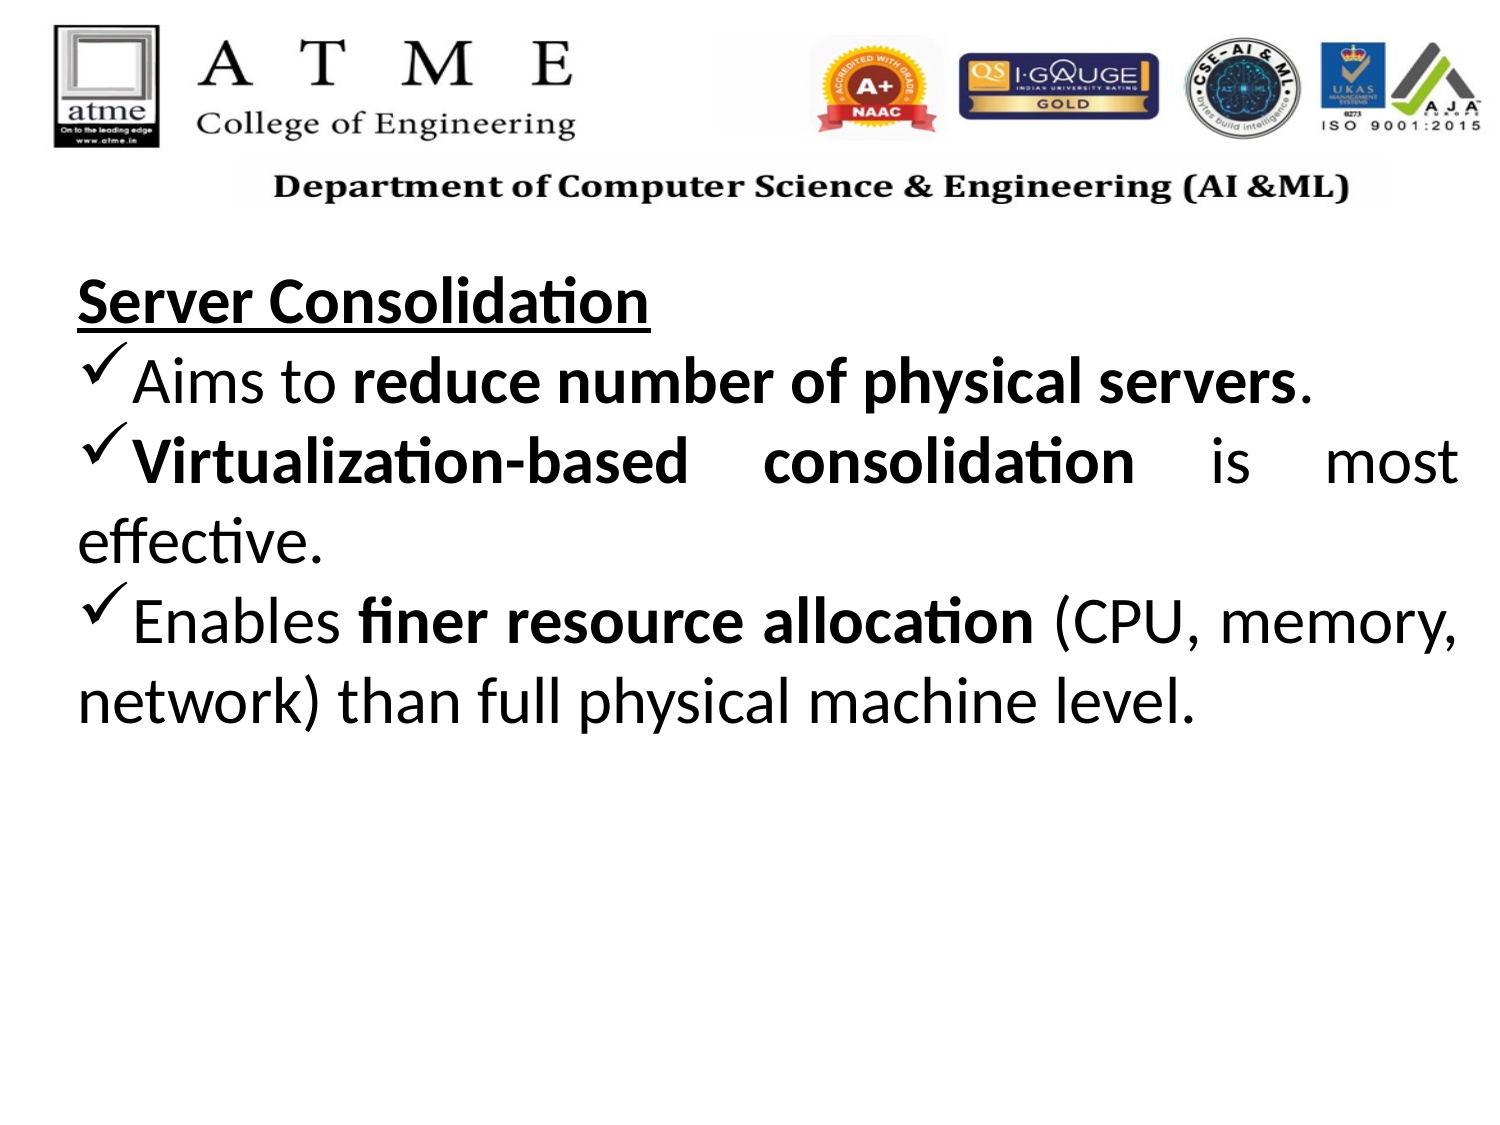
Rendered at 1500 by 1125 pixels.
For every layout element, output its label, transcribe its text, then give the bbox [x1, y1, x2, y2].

picture [24, 0, 1500, 226]
text_box Server Consolidation Aims to reduce number of physical servers. Virtualization-based consolidation is most effective. Enables finer resource allocation (CPU, memory, network) than full physical machine level. [62, 249, 1475, 745]
